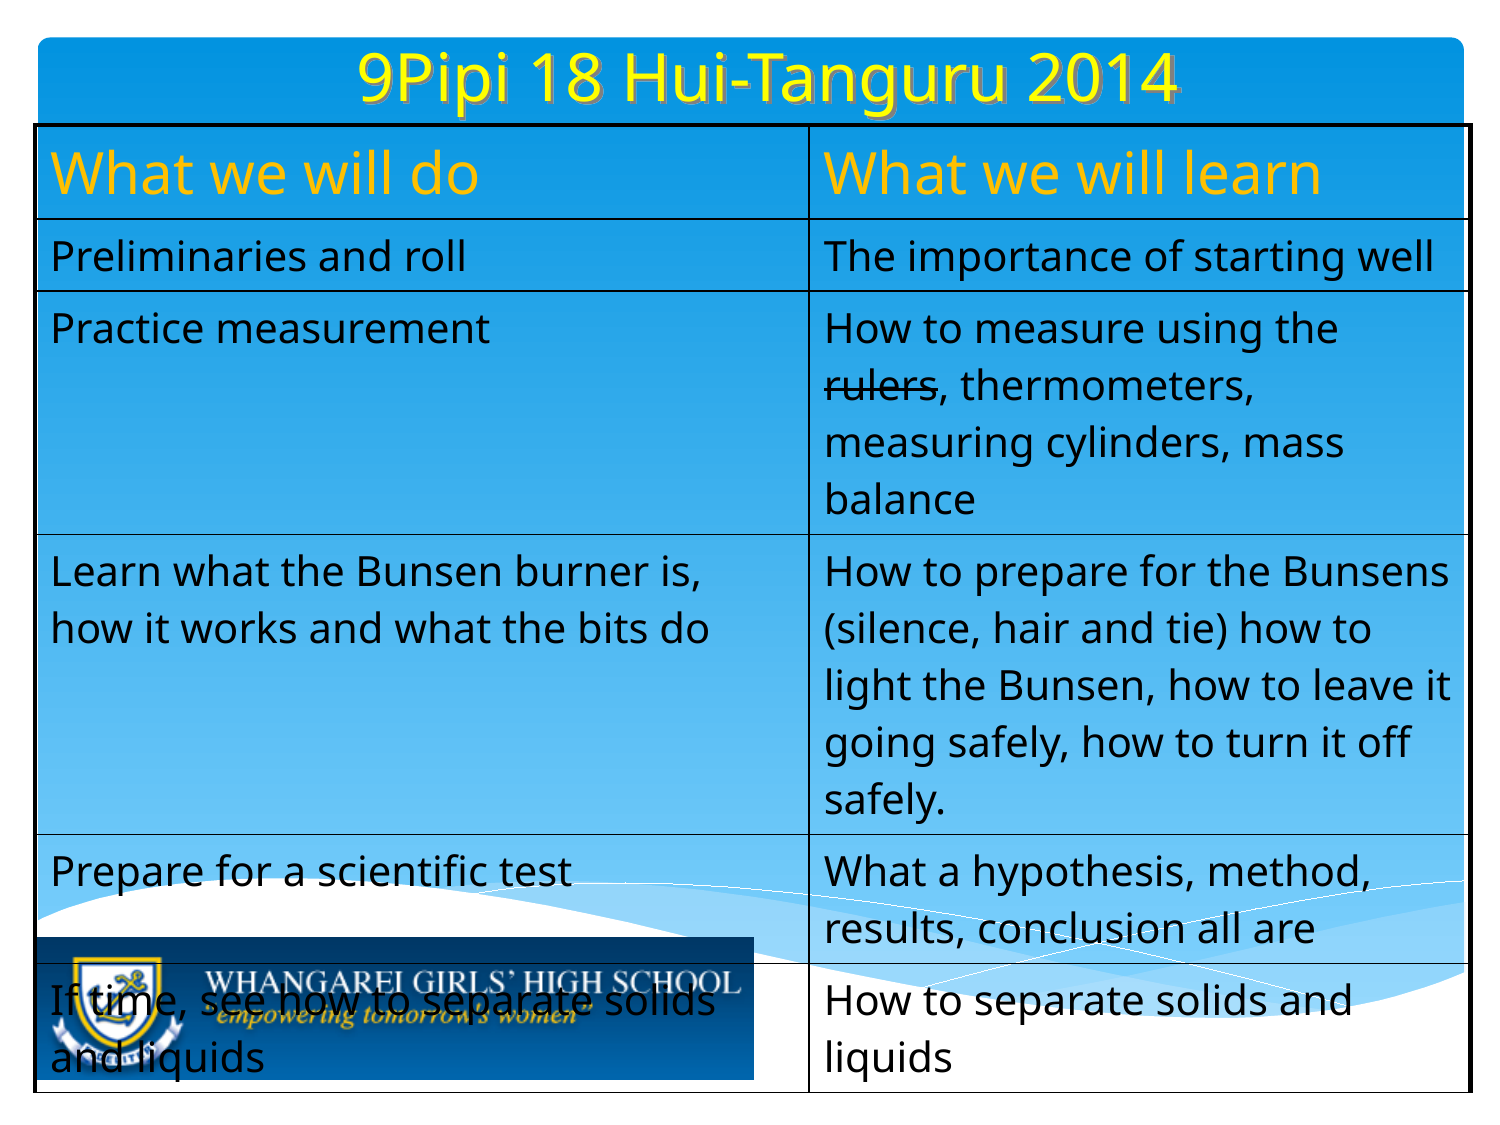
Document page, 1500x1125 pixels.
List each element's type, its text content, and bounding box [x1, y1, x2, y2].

table_cell Practice measurement [37, 292, 808, 534]
table_cell If time, see how to separate solids and liquids [37, 964, 808, 1092]
table_cell Prepare for a scientific test [37, 835, 808, 963]
table_cell Preliminaries and roll [37, 220, 808, 290]
picture [37, 937, 754, 1080]
table_cell Learn what the Bunsen burner is, how it works and what the bits do [37, 535, 808, 834]
table_cell What a hypothesis, method, results, conclusion all are [810, 835, 1468, 963]
table_cell How to measure using the rulers, thermometers, measuring cylinders, mass balance [810, 292, 1468, 534]
table_cell How to prepare for the Bunsens (silence, hair and tie) how to light the Bunsen, how to leave it going safely, how to turn it off safely. [810, 535, 1468, 834]
table_header What we will learn [810, 127, 1468, 218]
text_box 9Pipi 18 Hui-Tanguru 2014 [162, 24, 1375, 123]
table_cell The importance of starting well [810, 220, 1468, 290]
table_header What we will do [37, 127, 808, 218]
table_cell How to separate solids and liquids [810, 964, 1468, 1092]
